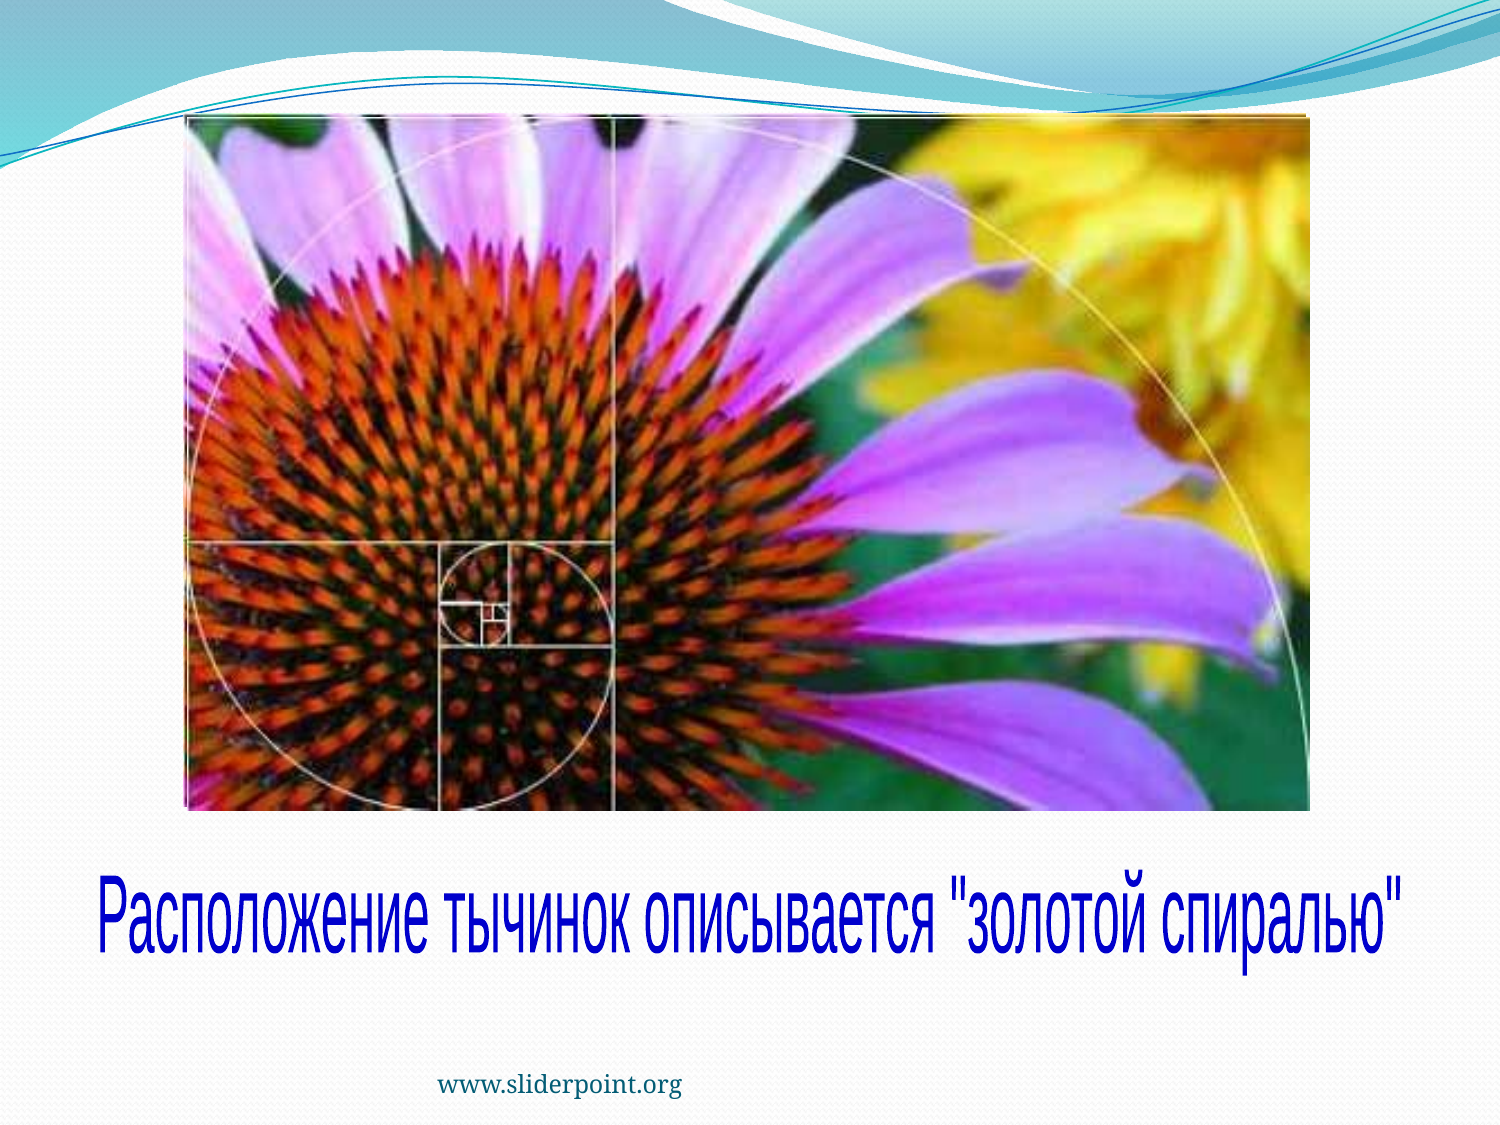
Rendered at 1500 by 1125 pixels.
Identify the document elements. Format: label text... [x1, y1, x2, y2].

footer www.sliderpoint.org [437, 1042, 988, 1103]
picture [182, 113, 1310, 811]
